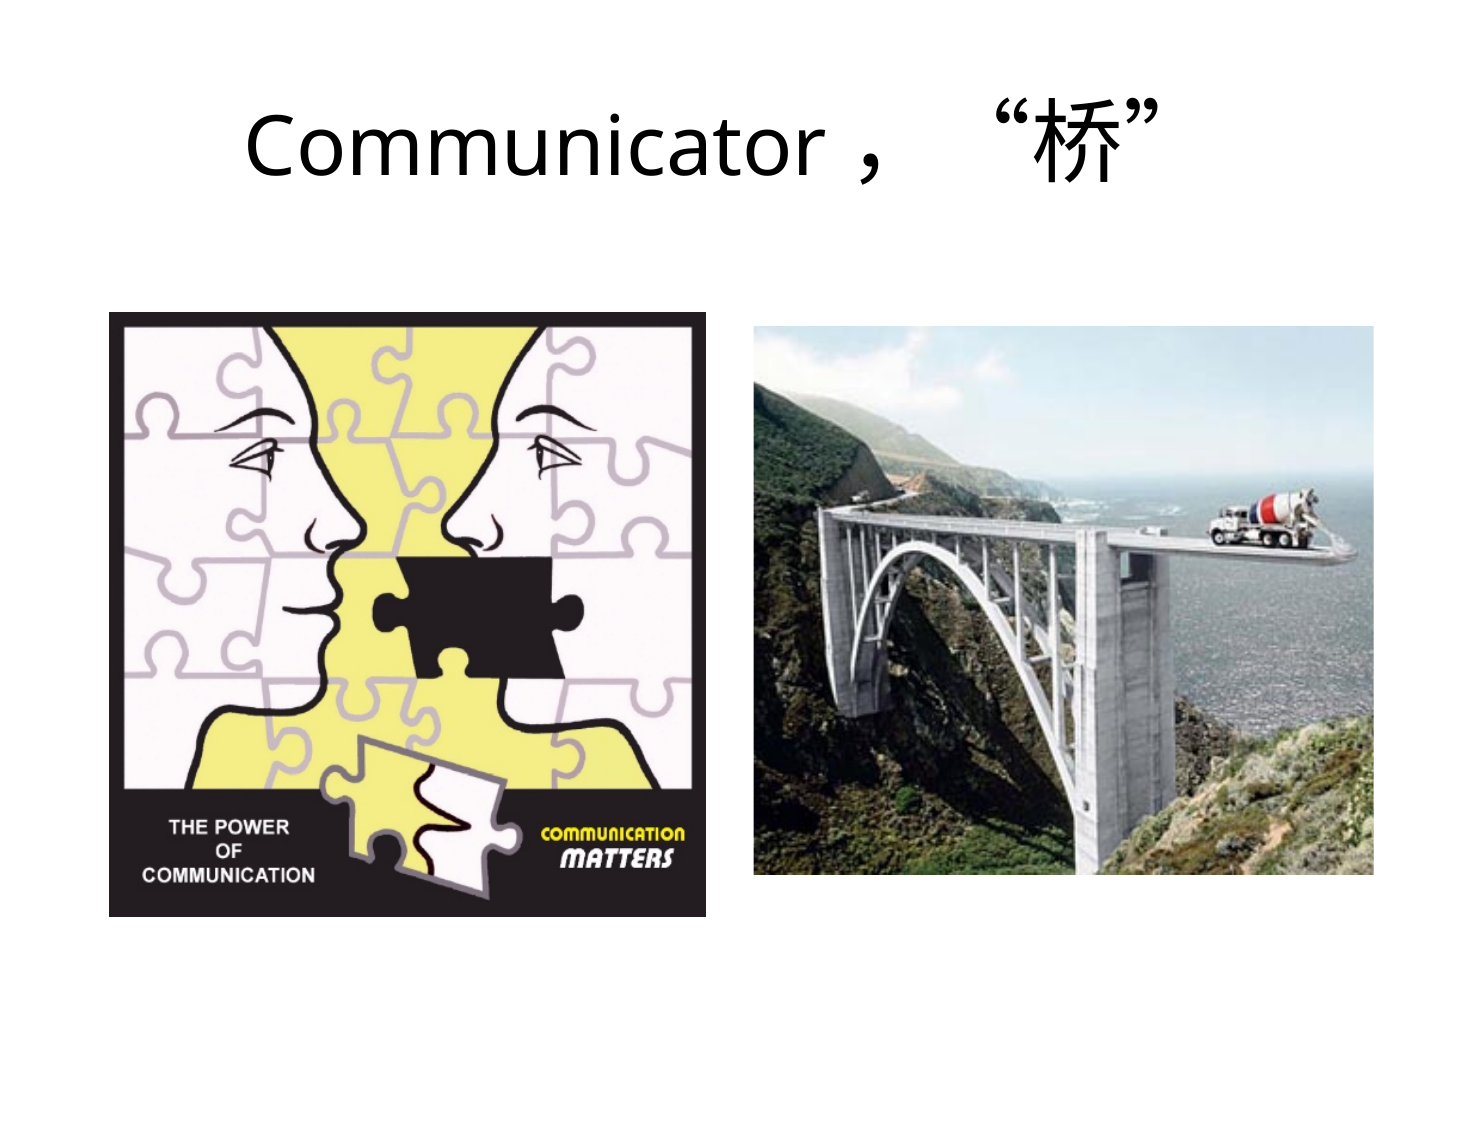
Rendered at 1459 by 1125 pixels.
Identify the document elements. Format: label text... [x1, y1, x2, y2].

picture [109, 312, 706, 918]
picture [753, 326, 1374, 876]
title Communicator，“桥” [72, 44, 1387, 233]
